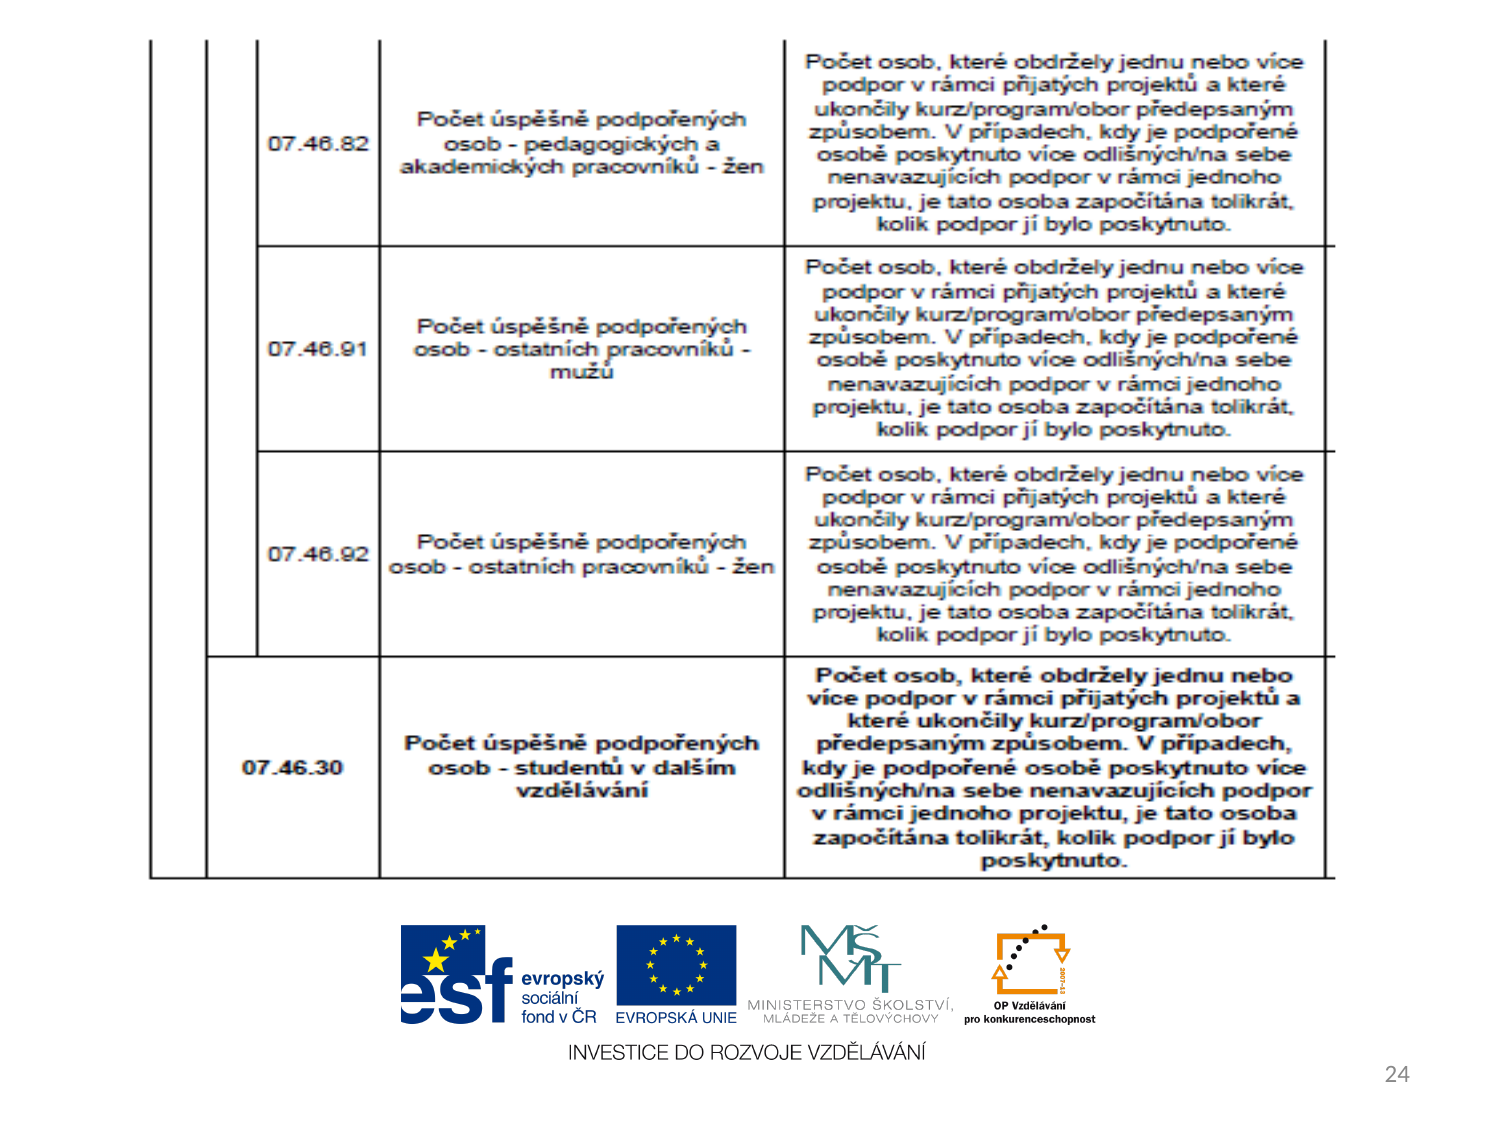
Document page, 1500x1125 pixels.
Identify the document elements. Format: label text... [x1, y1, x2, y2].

slide_number 24 [1074, 1042, 1425, 1103]
picture [399, 922, 1100, 1061]
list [121, 18, 1336, 886]
